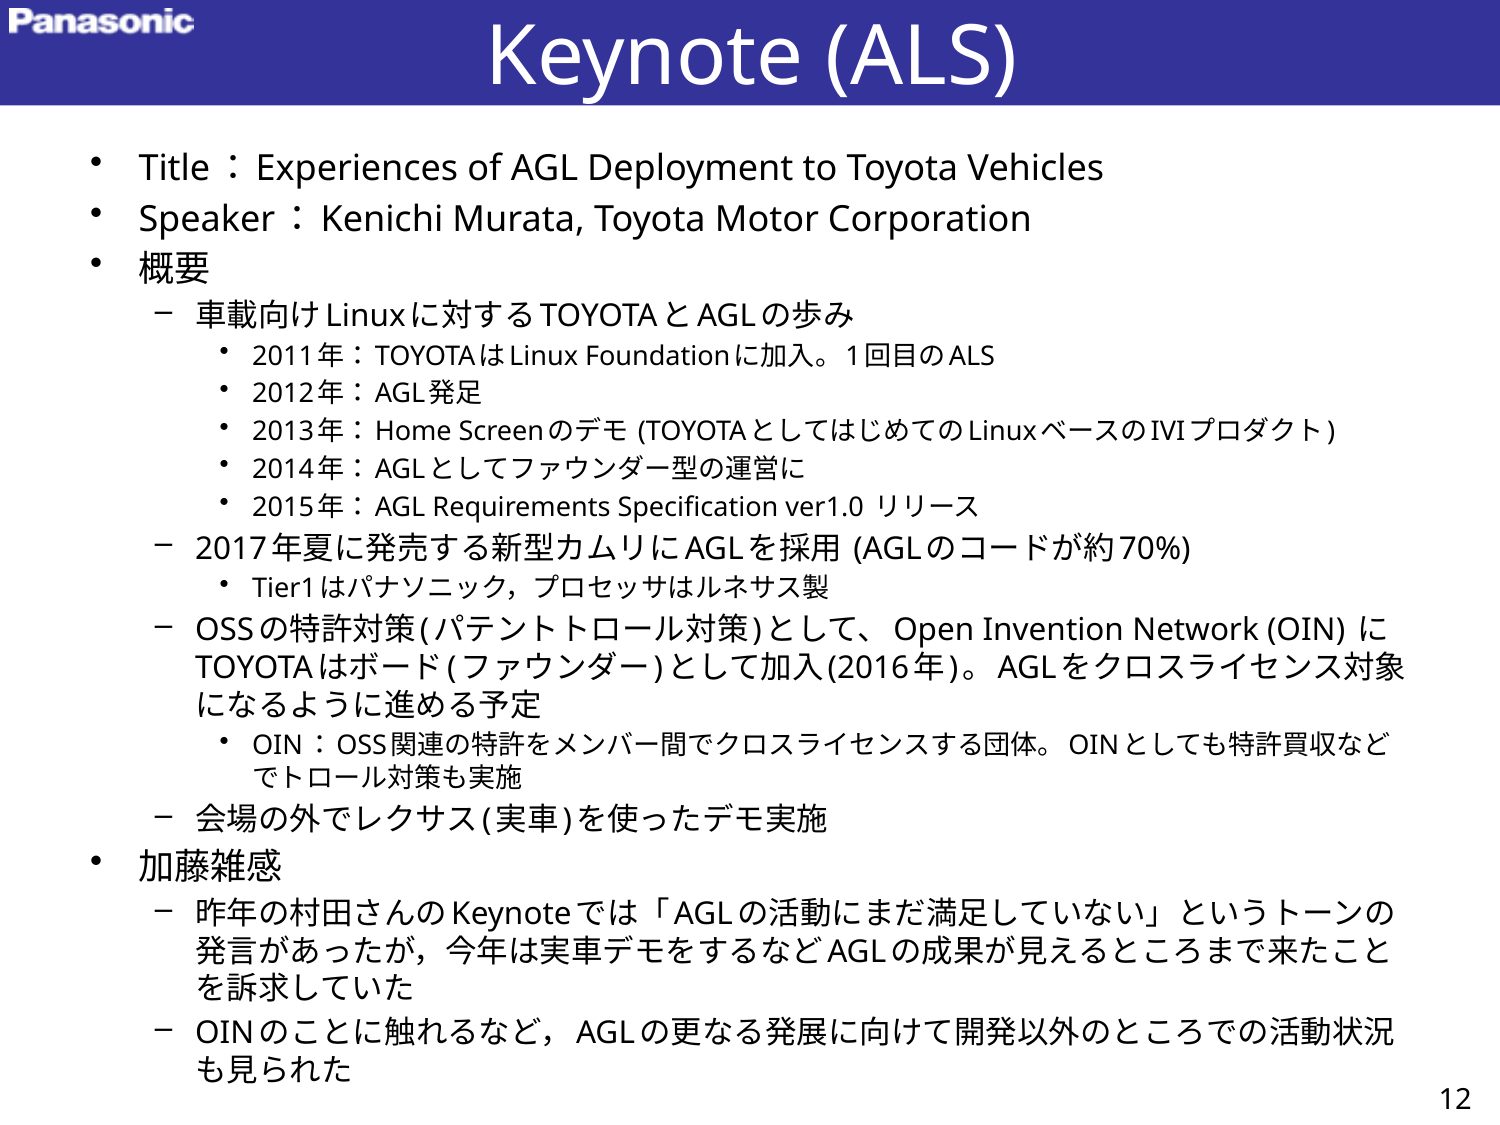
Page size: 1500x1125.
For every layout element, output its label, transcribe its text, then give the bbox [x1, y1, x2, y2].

slide_number 12 [1136, 1072, 1487, 1122]
title Keynote (ALS) [76, 0, 1427, 102]
list Title：Experiences of AGL Deployment to Toyota Vehicles Speaker：Kenichi Murata, Toyota Motor Corporation 概要 車載向けLinuxに対するTOYOTAとAGLの歩み 2011年：TOYOTAはLinux Foundationに加入。1回目のALS 2012年：AGL発足 2013年：Home Screenのデモ (TOYOTAとしてはじめてのLinuxベースのIVIプロダクト) 2014年：AGLとしてファウンダー型の運営に 2015年：AGL Requirements Specification ver1.0 リリース 2017年夏に発売する新型カムリにAGLを採用 (AGLのコードが約70%) Tier1はパナソニック，プロセッサはルネサス製 OSSの特許対策(パテントトロール対策)として、Open Invention Network (OIN) にTOYOTAはボード(ファウンダー)として加入(2016年)。AGLをクロスライセンス対象になるように進める予定 OIN：OSS関連の特許をメンバー間でクロスライセンスする団体。OINとしても特許買収などでトロール対策も実施 会場の外でレクサス(実車)を使ったデモ実施 加藤雑感 昨年の村田さんのKeynoteでは「AGLの活動にまだ満足していない」というトーンの発言があったが，今年は実車デモをするなどAGLの成果が見えるところまで来たことを訴求していた OINのことに触れるなど，AGLの更なる発展に向けて開発以外のところでの活動状況も見られた [75, 137, 1425, 1106]
picture [9, 8, 76, 37]
